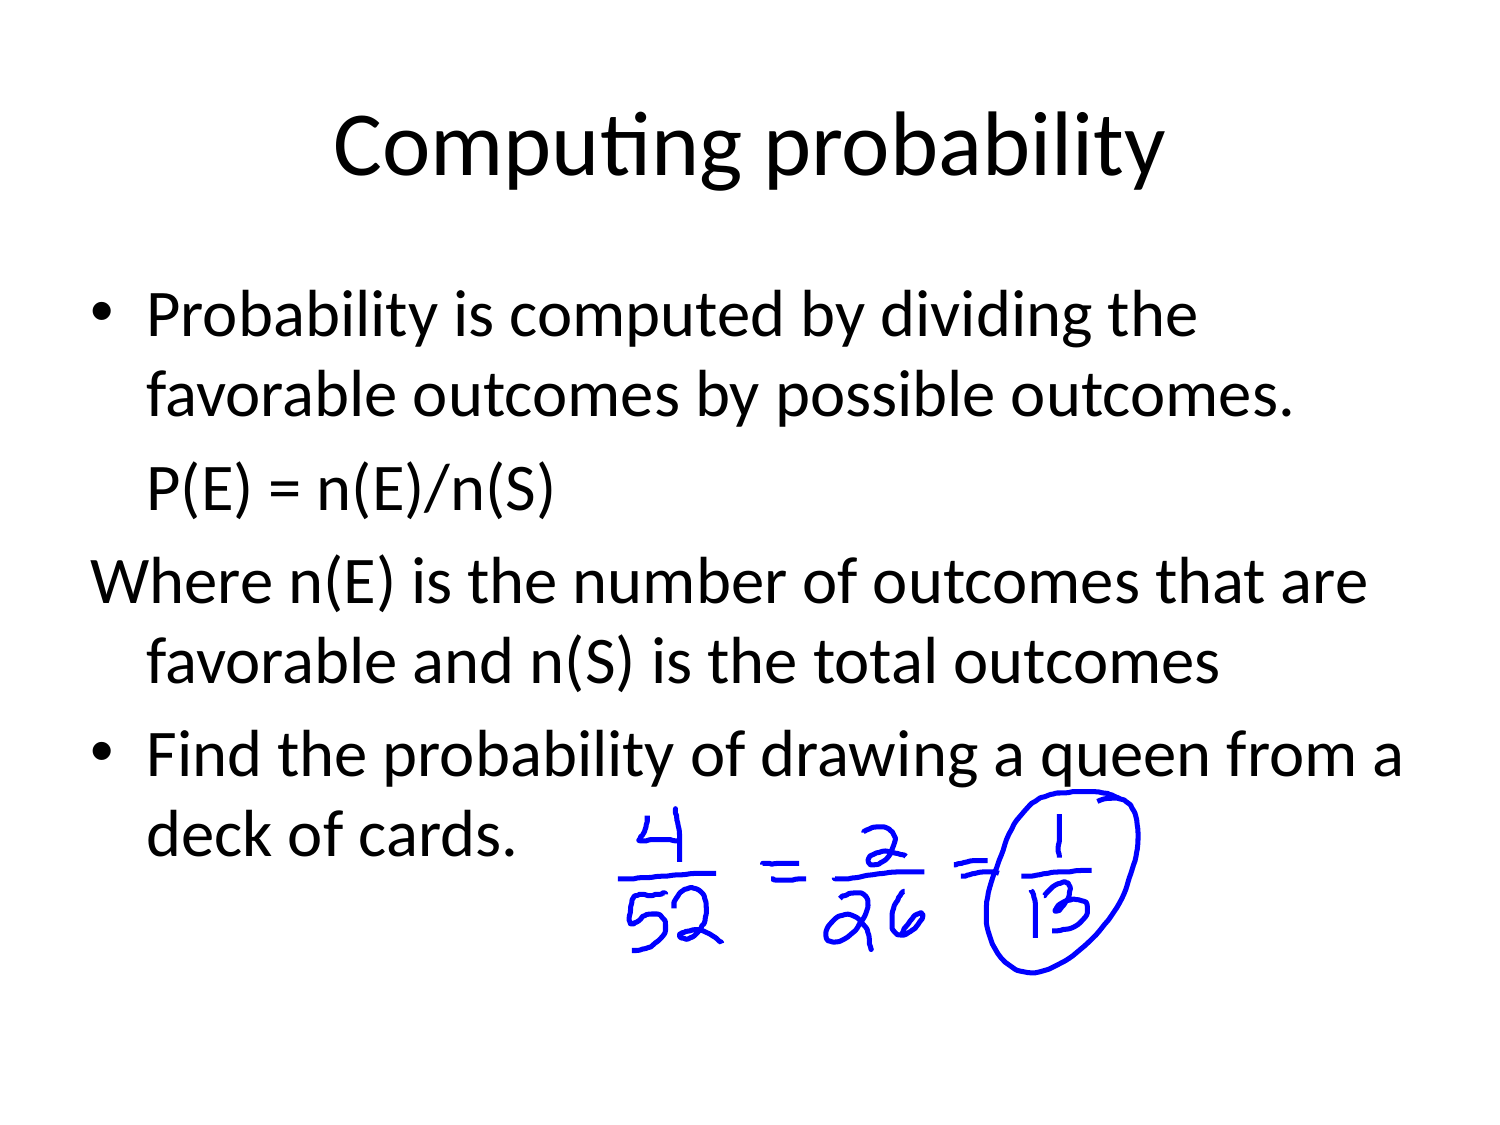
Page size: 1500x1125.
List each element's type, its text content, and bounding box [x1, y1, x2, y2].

title Computing probability [75, 45, 1425, 233]
list Probability is computed by dividing the favorable outcomes by possible outcomes. P(E) = n(E)/n(S) Where n(E) is the number of outcomes that are favorable and n(S) is the total outcomes Find the probability of drawing a queen from a deck of cards. [75, 262, 1425, 1005]
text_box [617, 791, 1139, 974]
